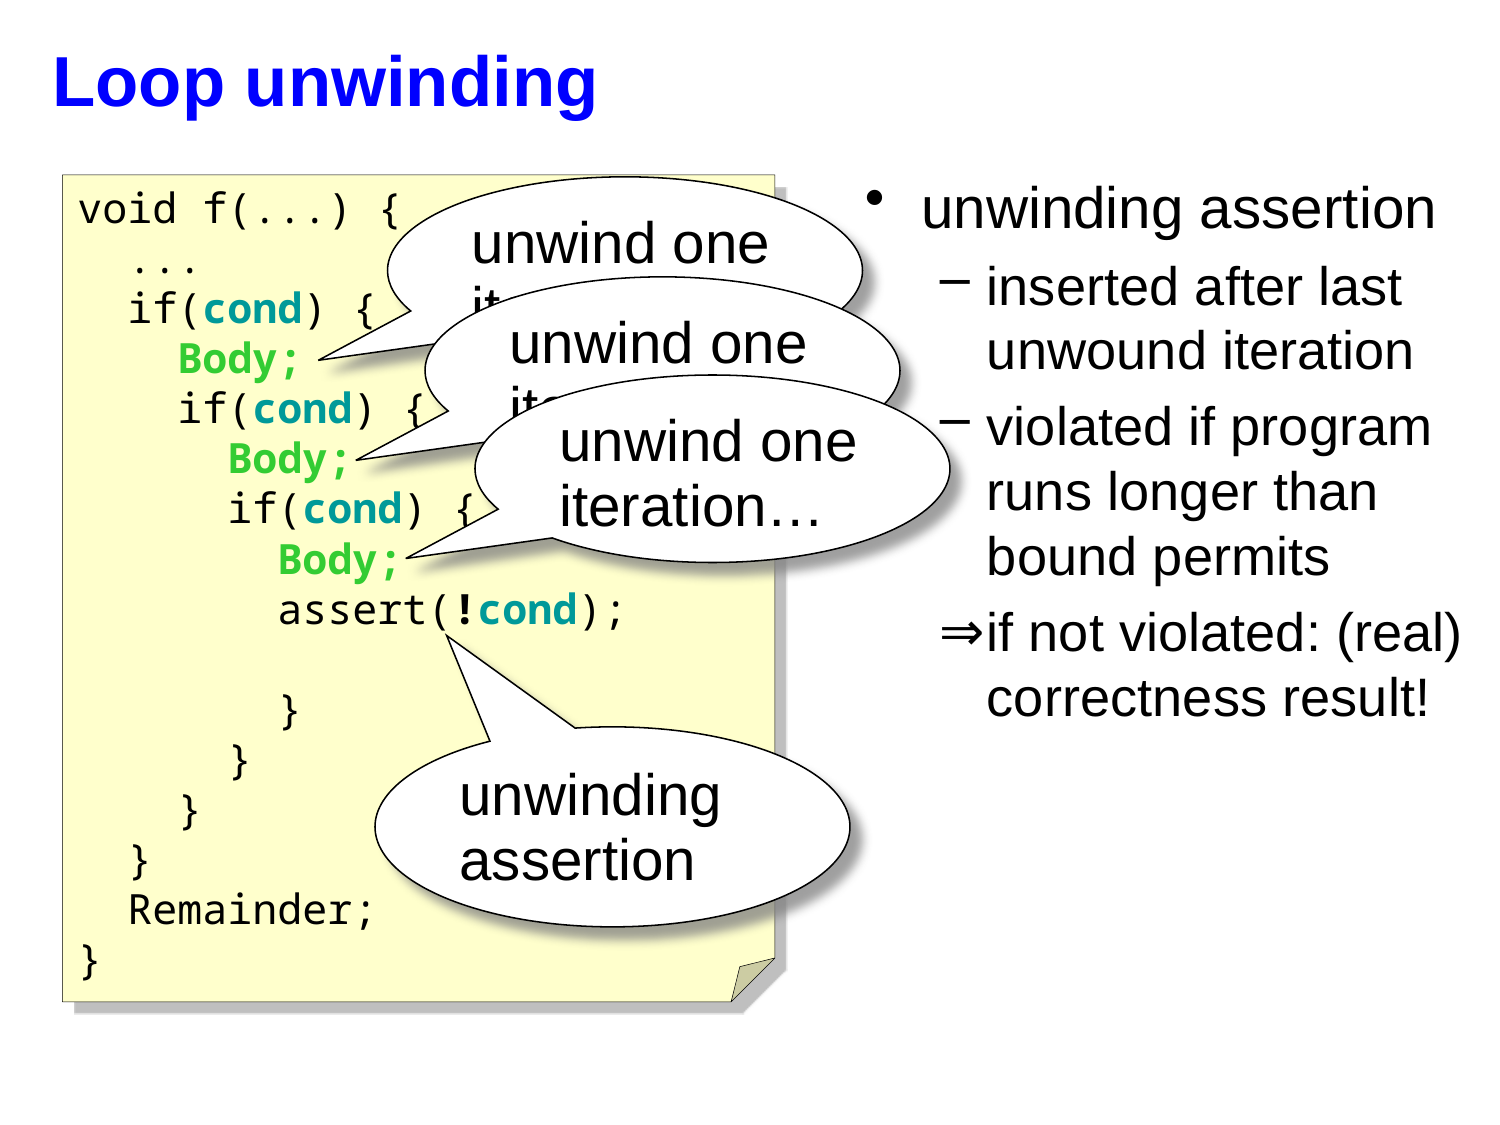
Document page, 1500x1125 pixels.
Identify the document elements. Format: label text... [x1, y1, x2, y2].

text_box unwind one iteration [355, 276, 849, 461]
text_box unwinding assertion [375, 635, 849, 927]
text_box unwind one iteration [318, 176, 849, 361]
text_box unwind one iteration… [405, 375, 849, 563]
list unwinding assertion inserted after last unwound iteration violated if program runs longer than bound permits if not violated: (real) correctness result! [849, 162, 1500, 1051]
text_box void f(...) { ... if(cond) { Body; if(cond) { Body; if(cond) { Body; assert(!cond); } } } } Remainder; } [62, 174, 775, 1002]
title Loop unwinding [37, 19, 1476, 138]
